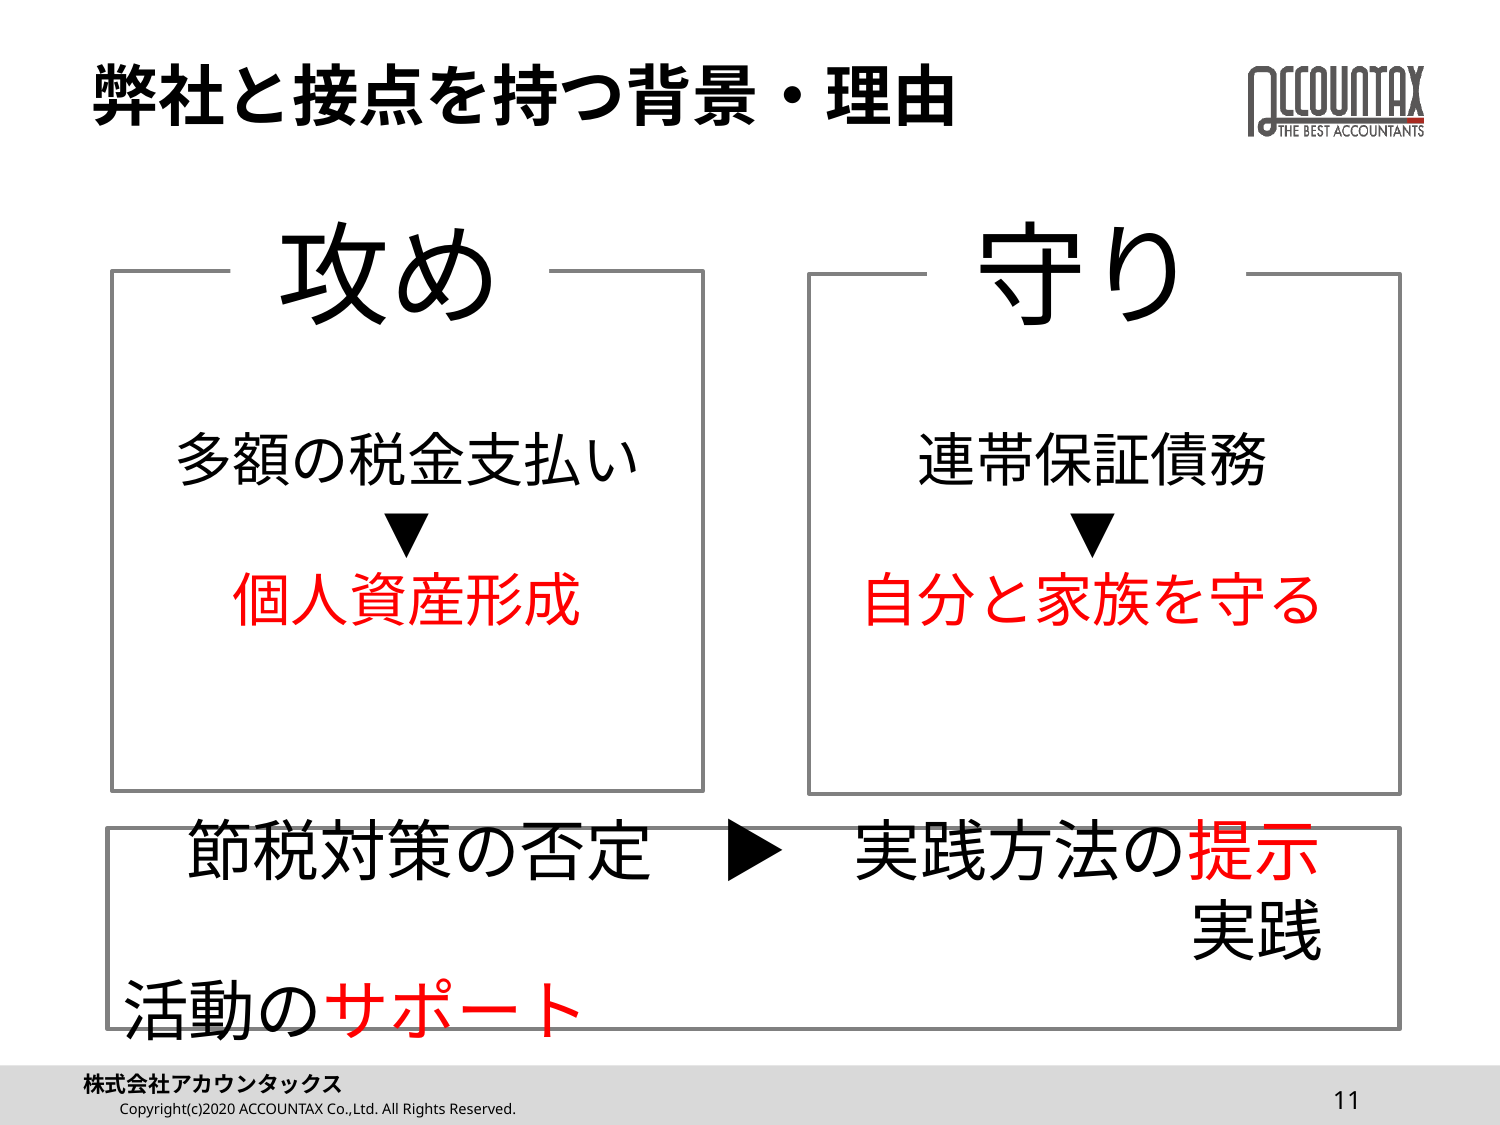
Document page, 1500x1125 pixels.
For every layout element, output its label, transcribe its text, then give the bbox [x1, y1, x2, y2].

text_box 守り [927, 196, 1247, 346]
text_box 多額の税金支払い ▼ 個人資産形成 [159, 415, 656, 711]
text_box [110, 269, 705, 793]
text_box 攻め [230, 196, 550, 346]
picture [1353, 66, 1424, 137]
text_box 連帯保証債務 ▼ 自分と家族を守る [844, 416, 1341, 641]
title 弊社と接点を持つ背景・理由 [76, 31, 1353, 157]
slide_number 11 [1269, 1077, 1425, 1125]
text_box [807, 272, 1402, 796]
text_box 節税対策の否定 ▶ 実践方法の提示 実践活動のサポート [107, 828, 1400, 1030]
